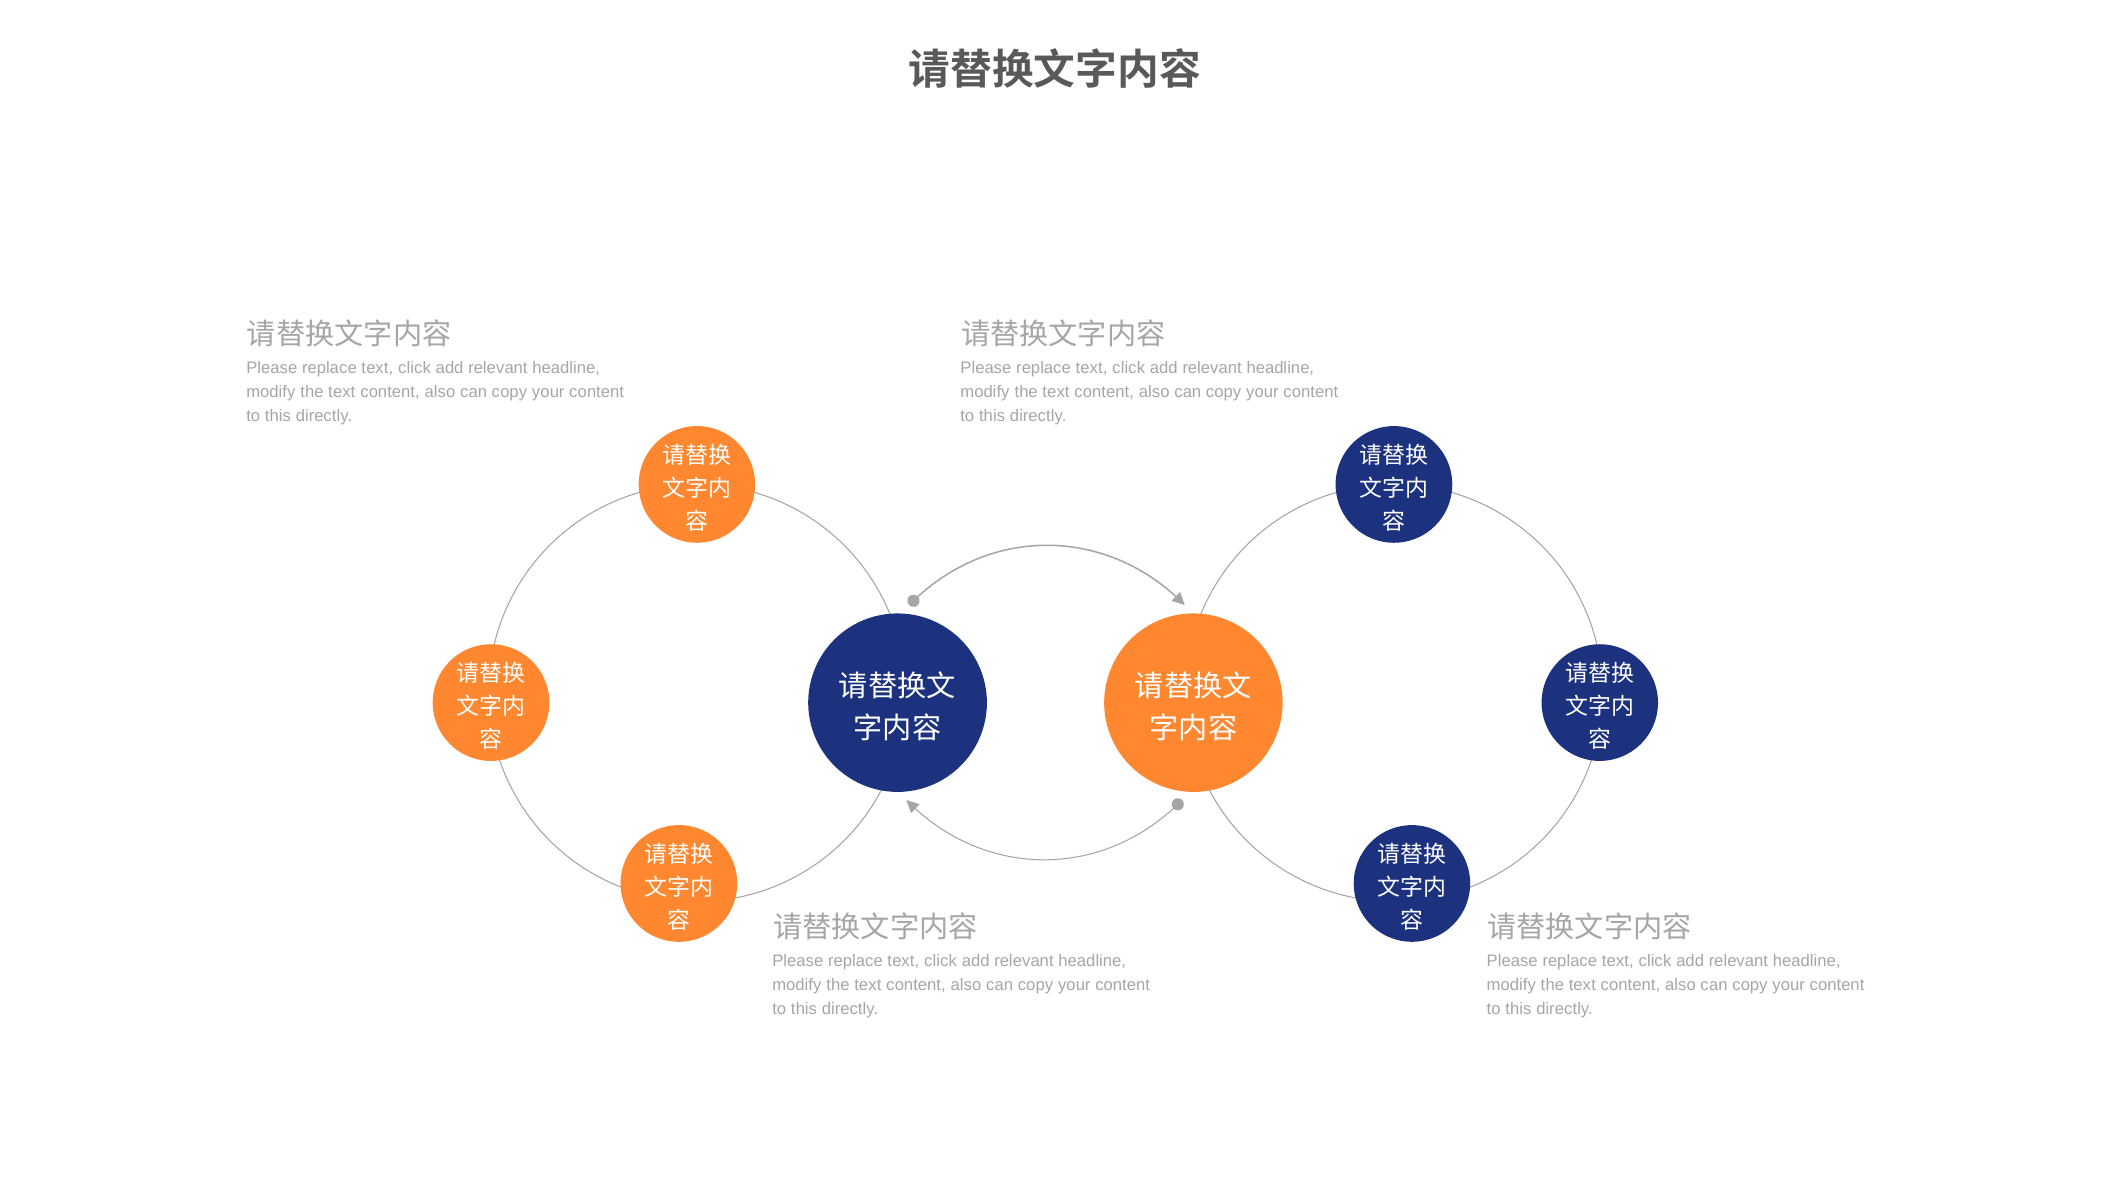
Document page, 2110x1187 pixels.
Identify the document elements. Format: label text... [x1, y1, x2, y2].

text_box 请替换文字内容 [1487, 901, 1693, 944]
text_box 请替换文字内容 [432, 644, 550, 761]
text_box Please replace text, click add relevant headline, modify the text content, also can copy your content to this directly. [1486, 945, 1874, 1018]
text_box 请替换文字内容 [773, 901, 978, 944]
text_box 请替换文字内容 [961, 308, 1167, 351]
text_box [907, 545, 1185, 705]
text_box 请替换文字内容 [1353, 825, 1471, 942]
text_box 请替换文字内容 [808, 613, 987, 792]
text_box 请替换文字内容 [1541, 644, 1659, 761]
text_box 请替换文字内容 [821, 27, 1289, 99]
text_box 请替换文字内容 [620, 825, 738, 942]
text_box Please replace text, click add relevant headline, modify the text content, also can copy your content to this directly. [246, 353, 634, 425]
text_box 请替换文字内容 [246, 308, 452, 351]
text_box 请替换文字内容 [1104, 613, 1283, 792]
text_box Please replace text, click add relevant headline, modify the text content, also can copy your content to this directly. [772, 945, 1160, 1018]
text_box [906, 666, 1184, 860]
text_box Please replace text, click add relevant headline, modify the text content, also can copy your content to this directly. [960, 353, 1348, 425]
text_box [494, 492, 890, 898]
text_box [1201, 492, 1597, 898]
text_box 请替换文字内容 [1335, 426, 1453, 543]
text_box 请替换文字内容 [638, 426, 756, 543]
